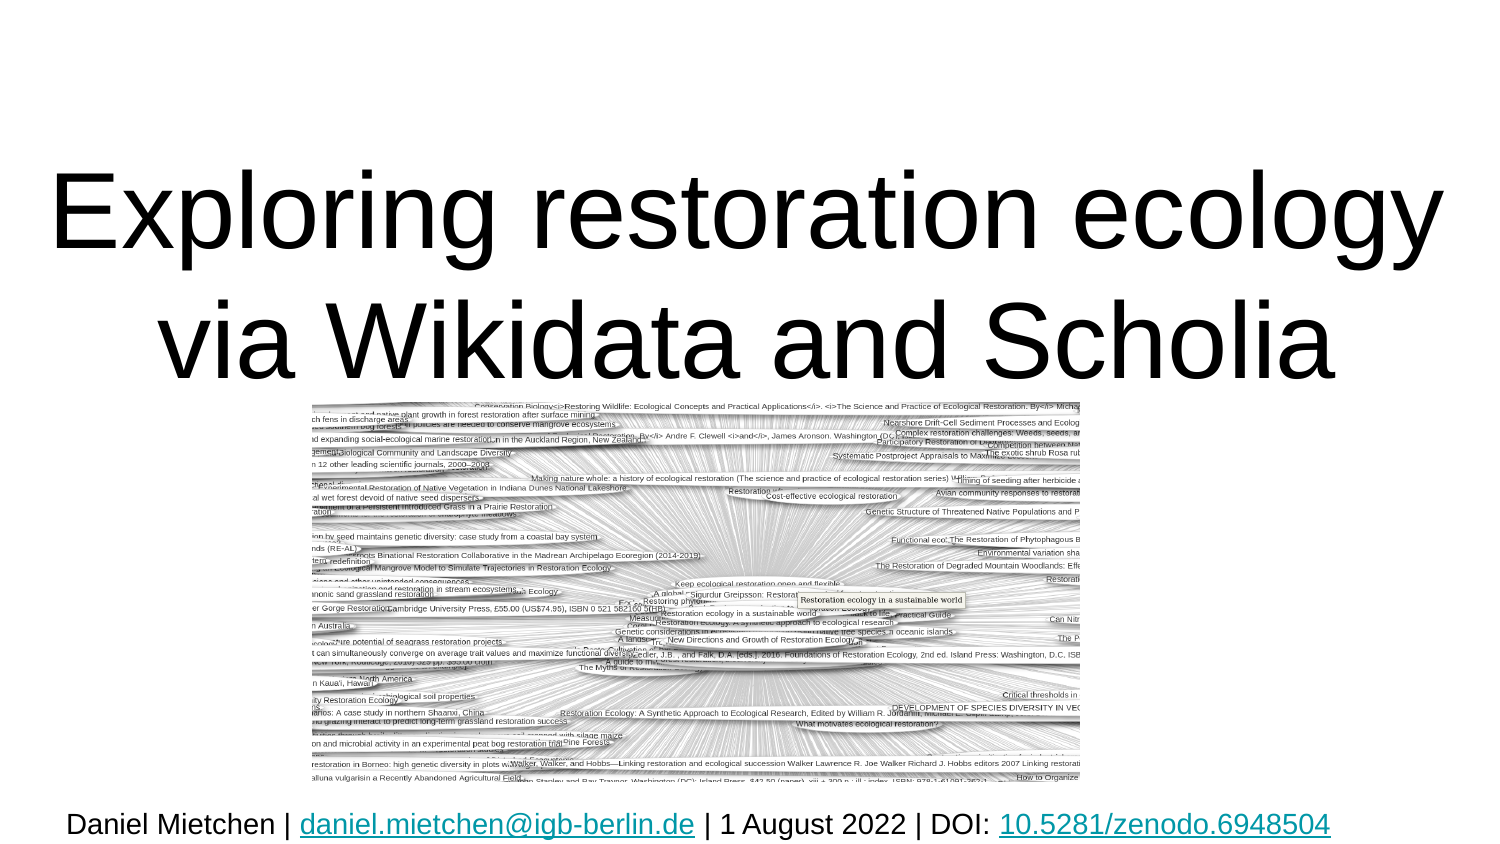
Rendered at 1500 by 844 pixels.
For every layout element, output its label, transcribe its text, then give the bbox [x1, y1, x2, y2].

title Exploring restoration ecology via Wikidata and Scholia [0, 125, 1495, 415]
picture [312, 402, 1080, 782]
